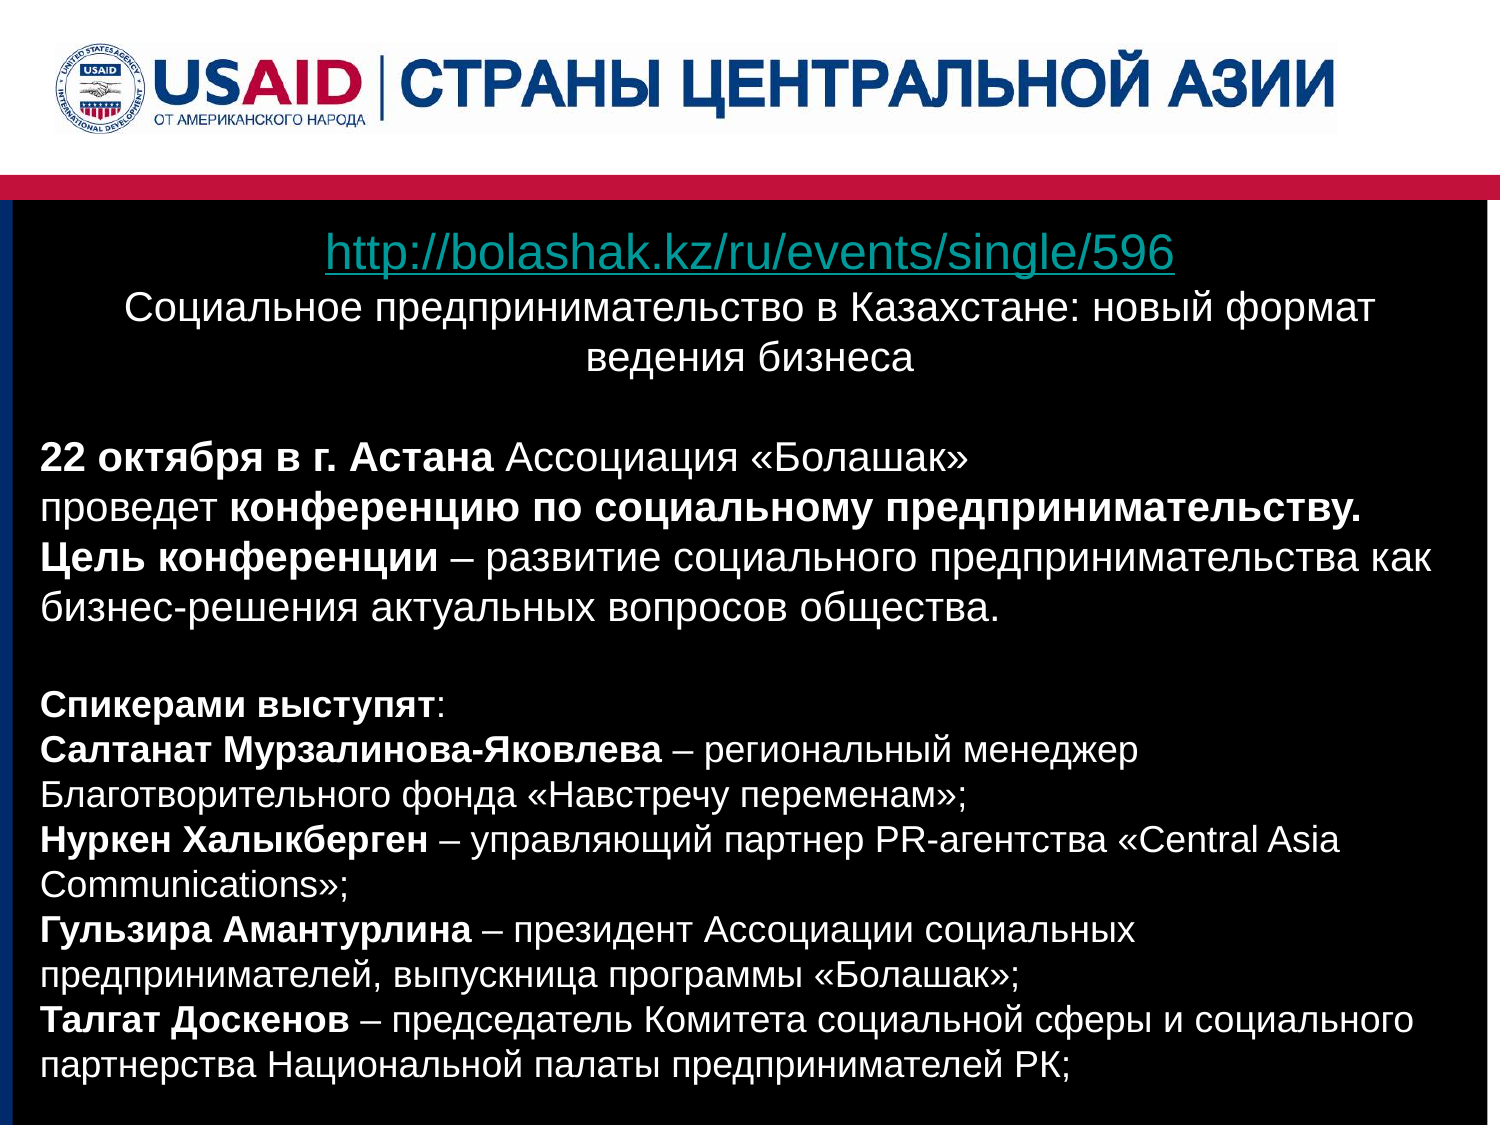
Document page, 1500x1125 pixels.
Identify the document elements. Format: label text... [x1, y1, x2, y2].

picture [55, 43, 1338, 134]
text_box [12, 200, 1488, 1125]
text_box http://bolashak.kz/ru/events/single/596 Социальное предпринимательство в Казахстане: новый формат ведения бизнеса 22 октября в г. Астана Ассоциация «Болашак» проведет конференцию по социальному предпринимательству. Цель конференции – развитие социального предпринимательства как бизнес-решения актуальных вопросов общества. Спикерами выступят: Салтанат Мурзалинова-Яковлева – региональный менеджер Благотворительного фонда «Навстречу переменам»; Нуркен Халыкберген – управляющий партнер PR-агентства «Central Asia Communications»; Гульзира Амантурлина – президент Ассоциации социальных предпринимателей, выпускница программы «Болашак»; Талгат Доскенов – председатель Комитета социальной сферы и социального партнерства Национальной палаты предпринимателей РК; [24, 212, 1475, 1093]
